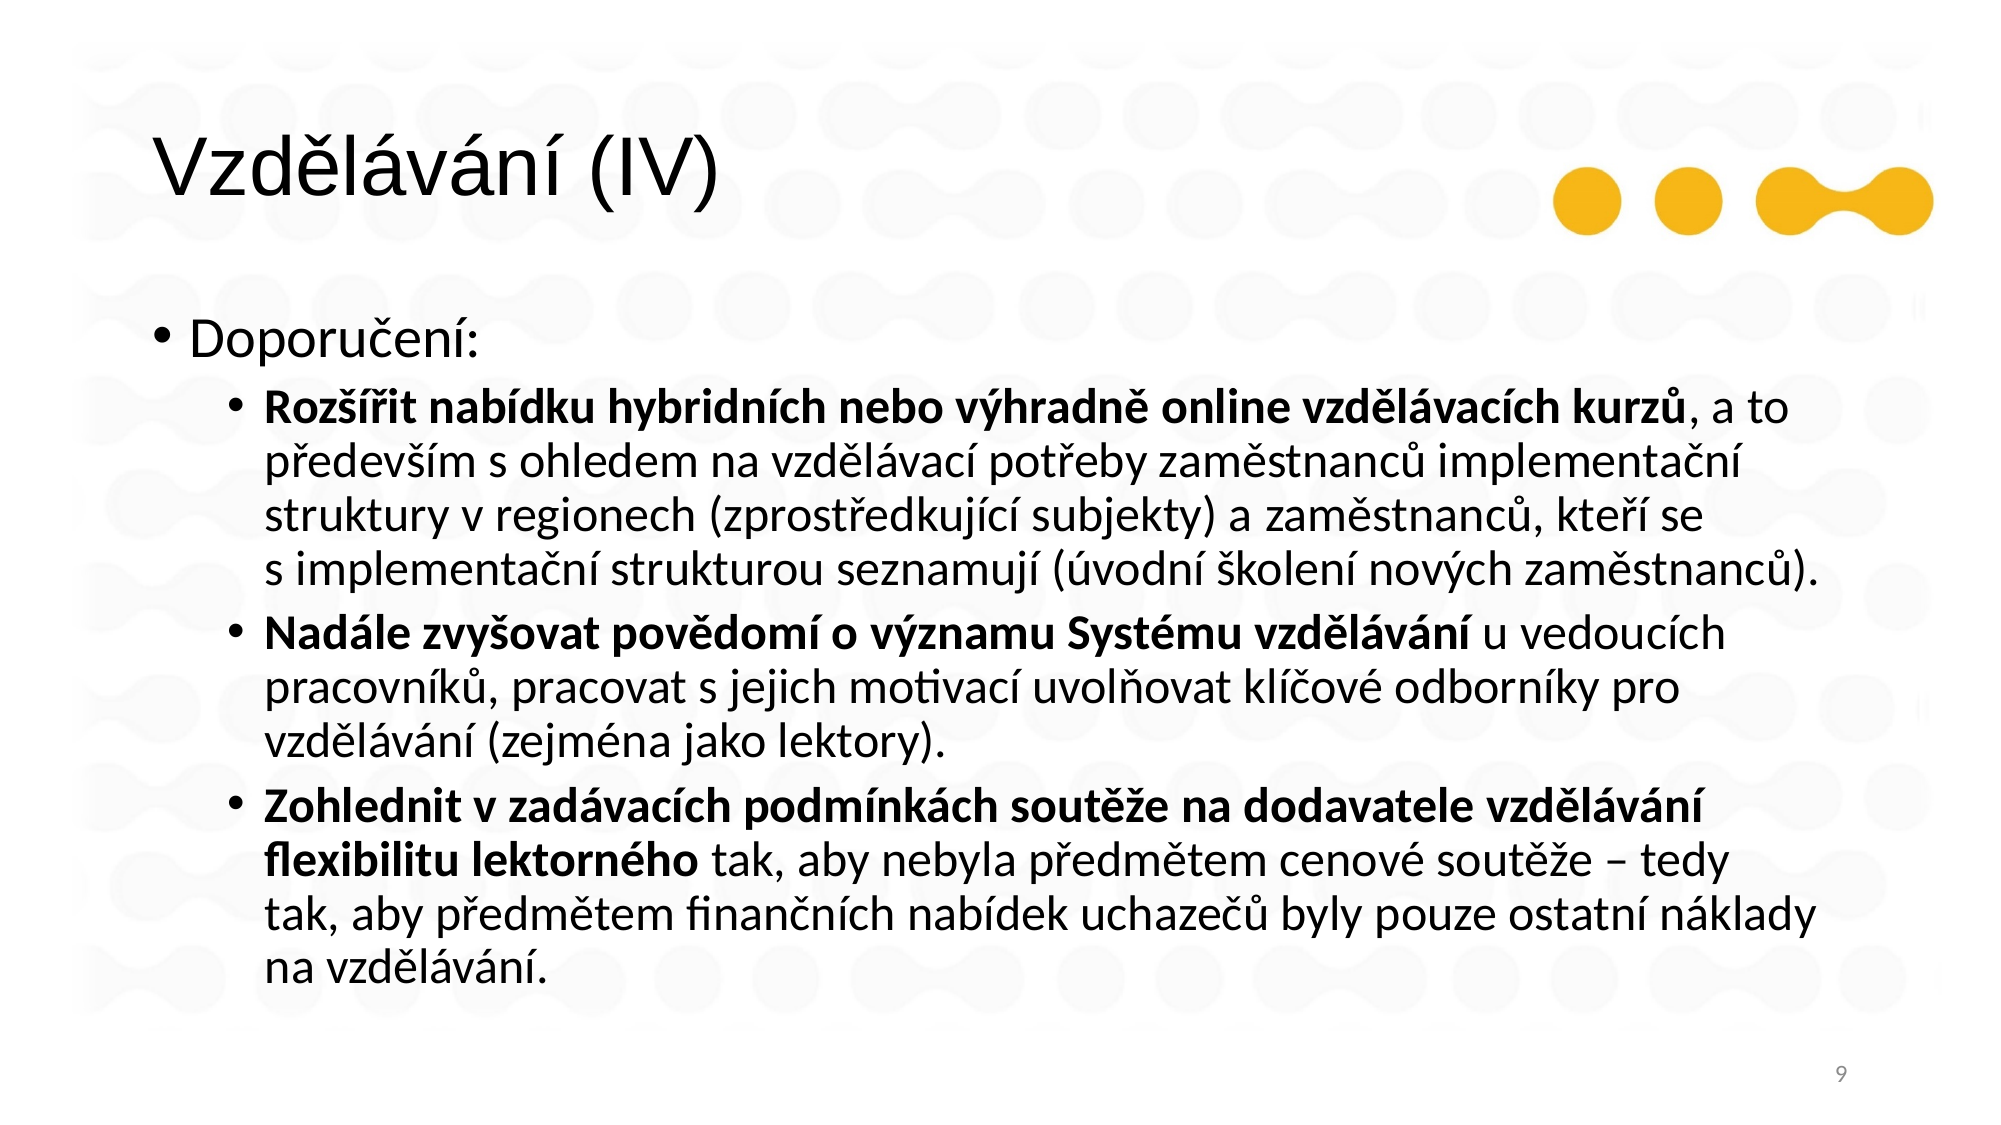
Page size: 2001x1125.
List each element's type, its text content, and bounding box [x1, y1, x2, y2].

list Doporučení: Rozšířit nabídku hybridních nebo výhradně online vzdělávacích kurzů, a to především s ohledem na vzdělávací potřeby zaměstnanců implementační struktury v regionech (zprostředkující subjekty) a zaměstnanců, kteří se s implementační strukturou seznamují (úvodní školení nových zaměstnanců). Nadále zvyšovat povědomí o významu Systému vzdělávání u vedoucích pracovníků, pracovat s jejich motivací uvolňovat klíčové odborníky pro vzdělávání (zejména jako lektory). Zohlednit v zadávacích podmínkách soutěže na dodavatele vzdělávání flexibilitu lektorného tak, aby nebyla předmětem cenové soutěže – tedy tak, aby předmětem finančních nabídek uchazečů byly pouze ostatní náklady na vzdělávání. [137, 299, 1839, 1014]
title Vzdělávání (IV) [137, 59, 1863, 278]
picture [100, 70, 1943, 1004]
slide_number 9 [1412, 1042, 1863, 1103]
